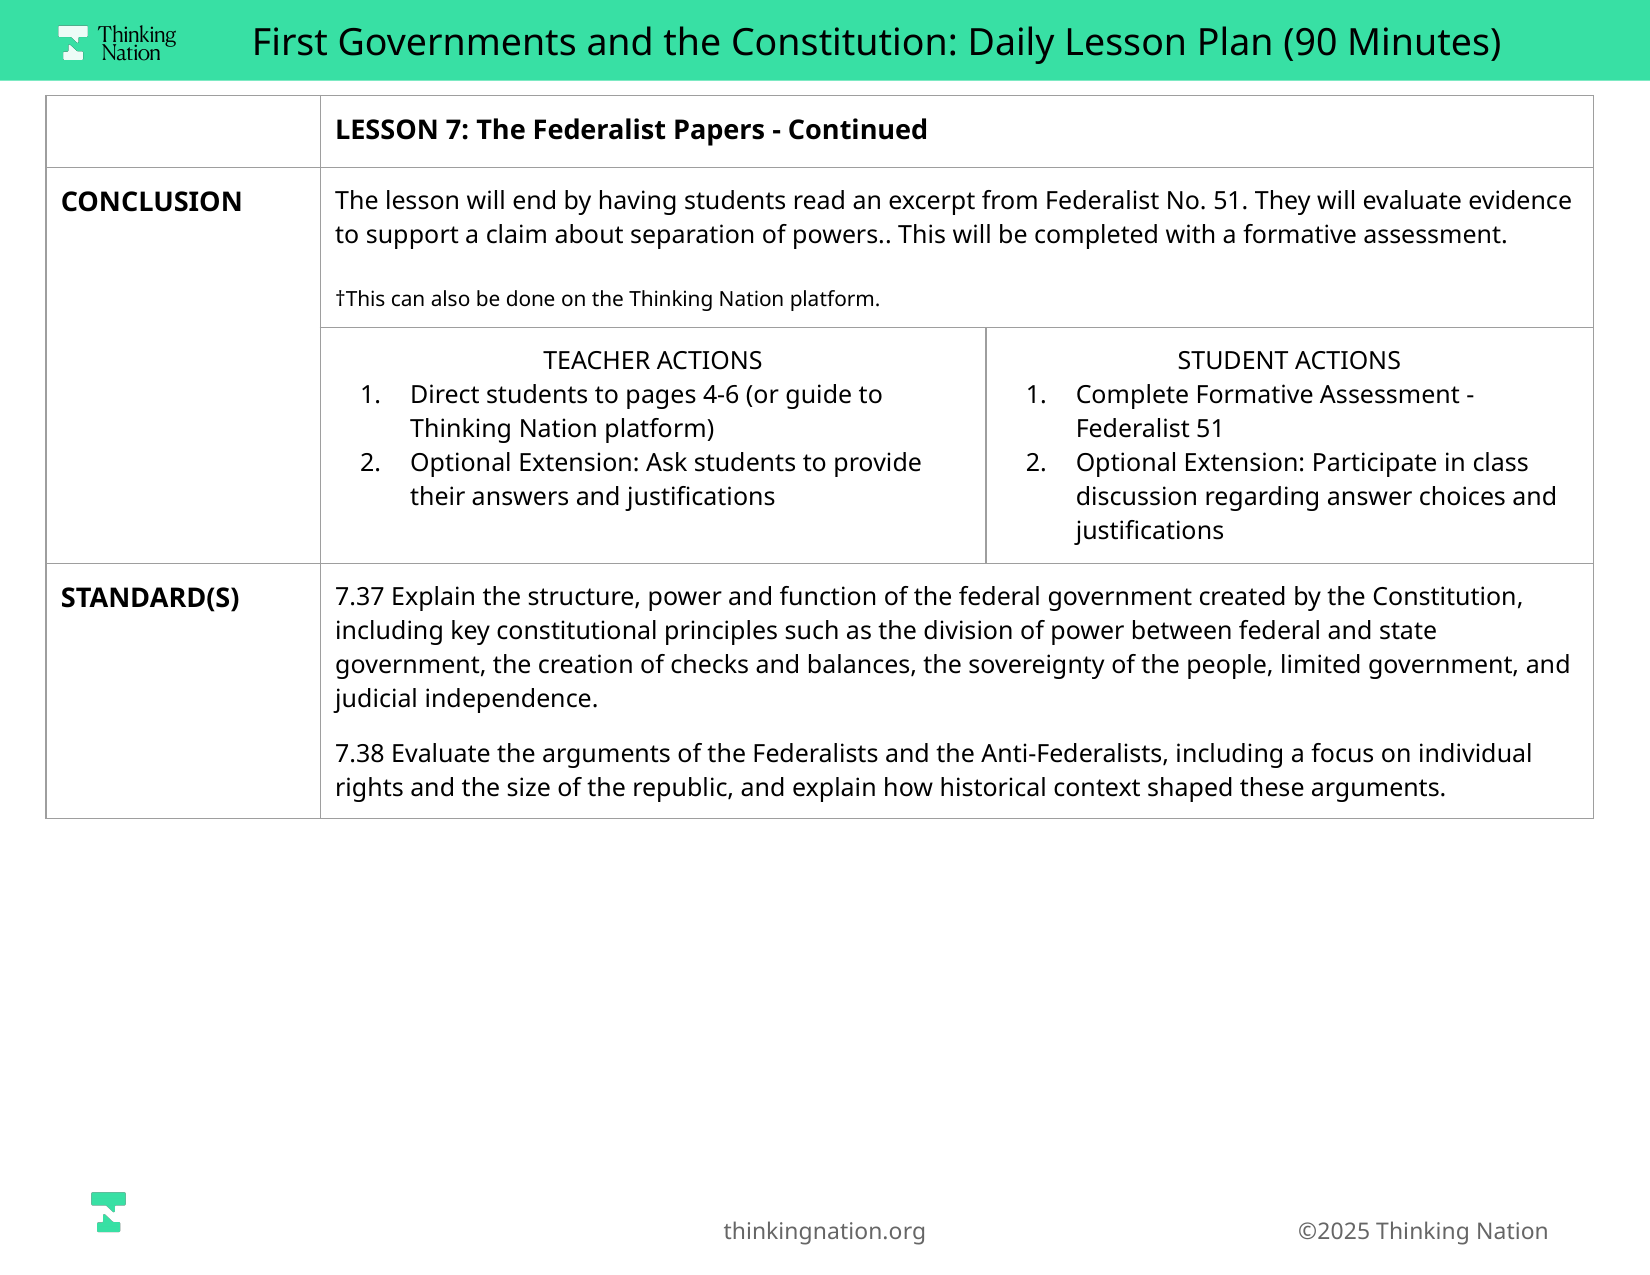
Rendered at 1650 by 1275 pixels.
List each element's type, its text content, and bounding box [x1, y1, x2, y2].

text_box thinkingnation.org [629, 1200, 1021, 1240]
table_cell 7.37 Explain the structure, power and function of the federal government created by the Constitution, including key constitutional principles such as the division of power between federal and state government, the creation of checks and balances, the sovereignty of the people, limited government, and judicial independence. 7.38 Evaluate the arguments of the Federalists and the Anti-Federalists, including a focus on individual rights and the size of the republic, and explain how historical context shaped these arguments. [321, 564, 1593, 818]
table_cell CONCLUSION [47, 168, 320, 563]
table_cell The lesson will end by having students read an excerpt from Federalist No. 51. They will evaluate evidence to support a claim about separation of powers.. This will be completed with a formative assessment. †This can also be done on the Thinking Nation platform. [321, 168, 1593, 327]
text_box ©2025 Thinking Nation [1174, 1200, 1566, 1240]
table_cell STUDENT ACTIONS Complete Formative Assessment - Federalist 51 Optional Extension: Participate in class discussion regarding answer choices and justifications [987, 328, 1593, 563]
picture [45, 14, 180, 85]
text_box First Governments and the Constitution: Daily Lesson Plan (90 Minutes) [0, 0, 1650, 81]
table_cell STANDARD(S) [47, 564, 320, 818]
table_cell TEACHER ACTIONS Direct students to pages 4-6 (or guide to Thinking Nation platform) Optional Extension: Ask students to provide their answers and justifications [321, 328, 985, 563]
table_header [47, 96, 320, 167]
table_header LESSON 7: The Federalist Papers - Continued [321, 96, 1593, 167]
picture [80, 1184, 136, 1240]
